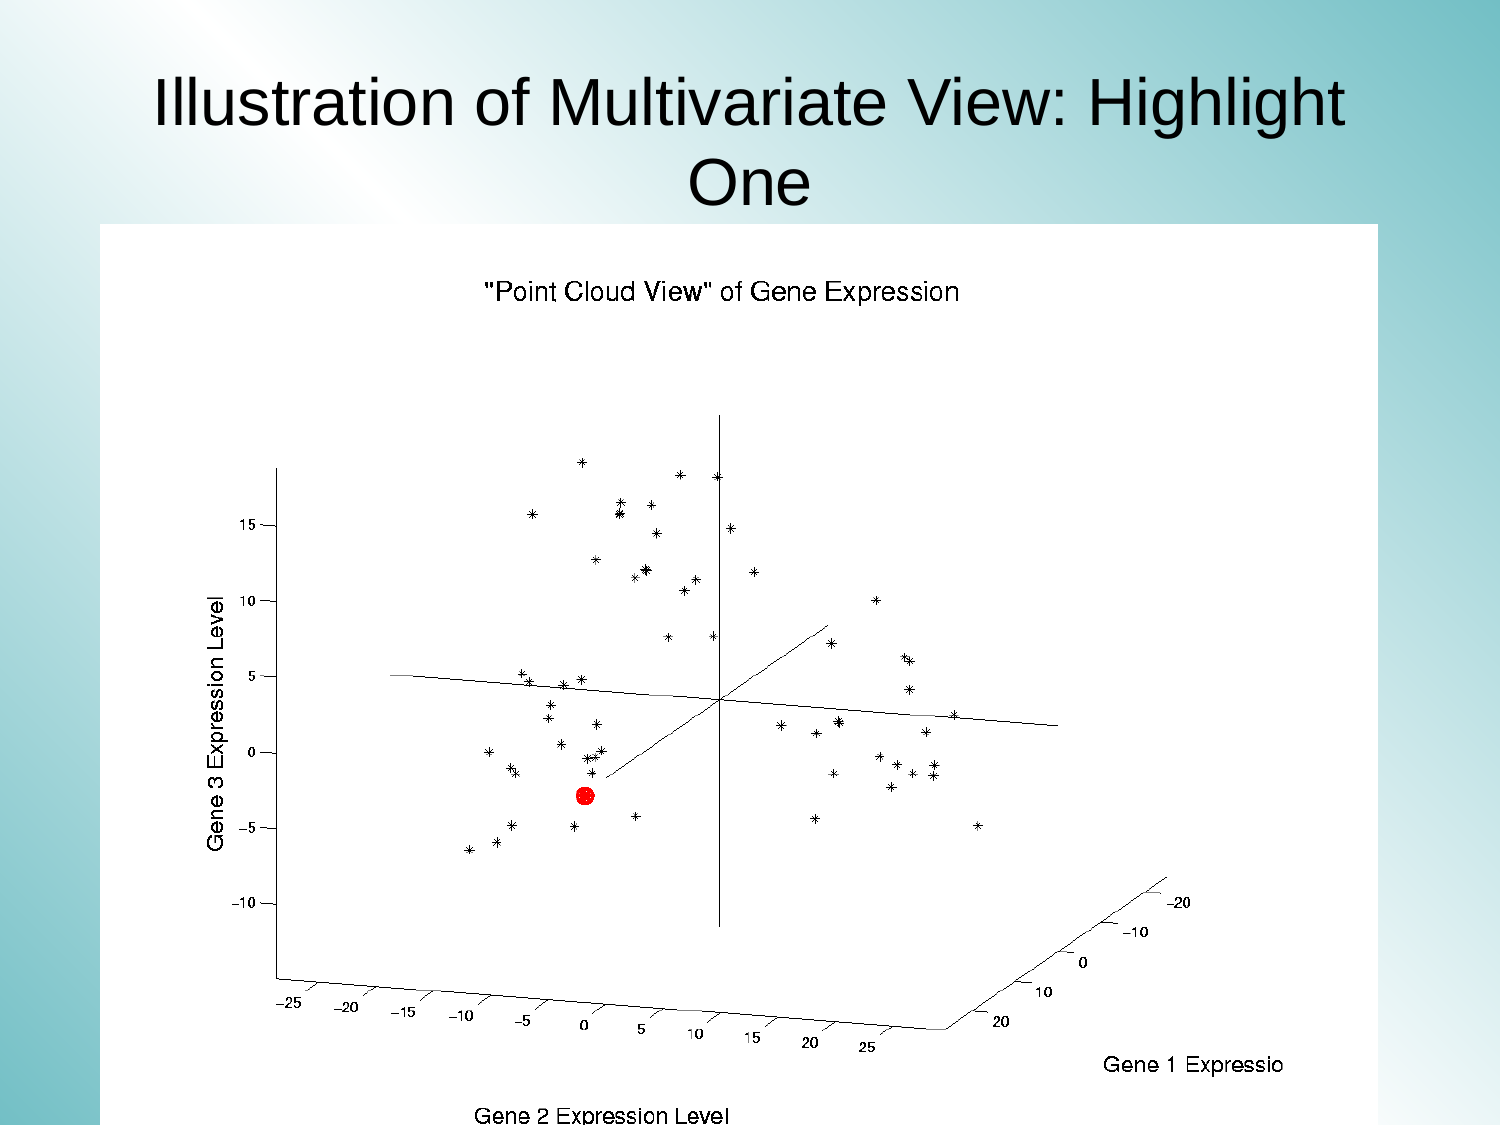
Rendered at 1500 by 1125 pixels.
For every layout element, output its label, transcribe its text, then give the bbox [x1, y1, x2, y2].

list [99, 224, 1378, 1125]
title Illustration of Multivariate View: Highlight One [75, 45, 1425, 233]
